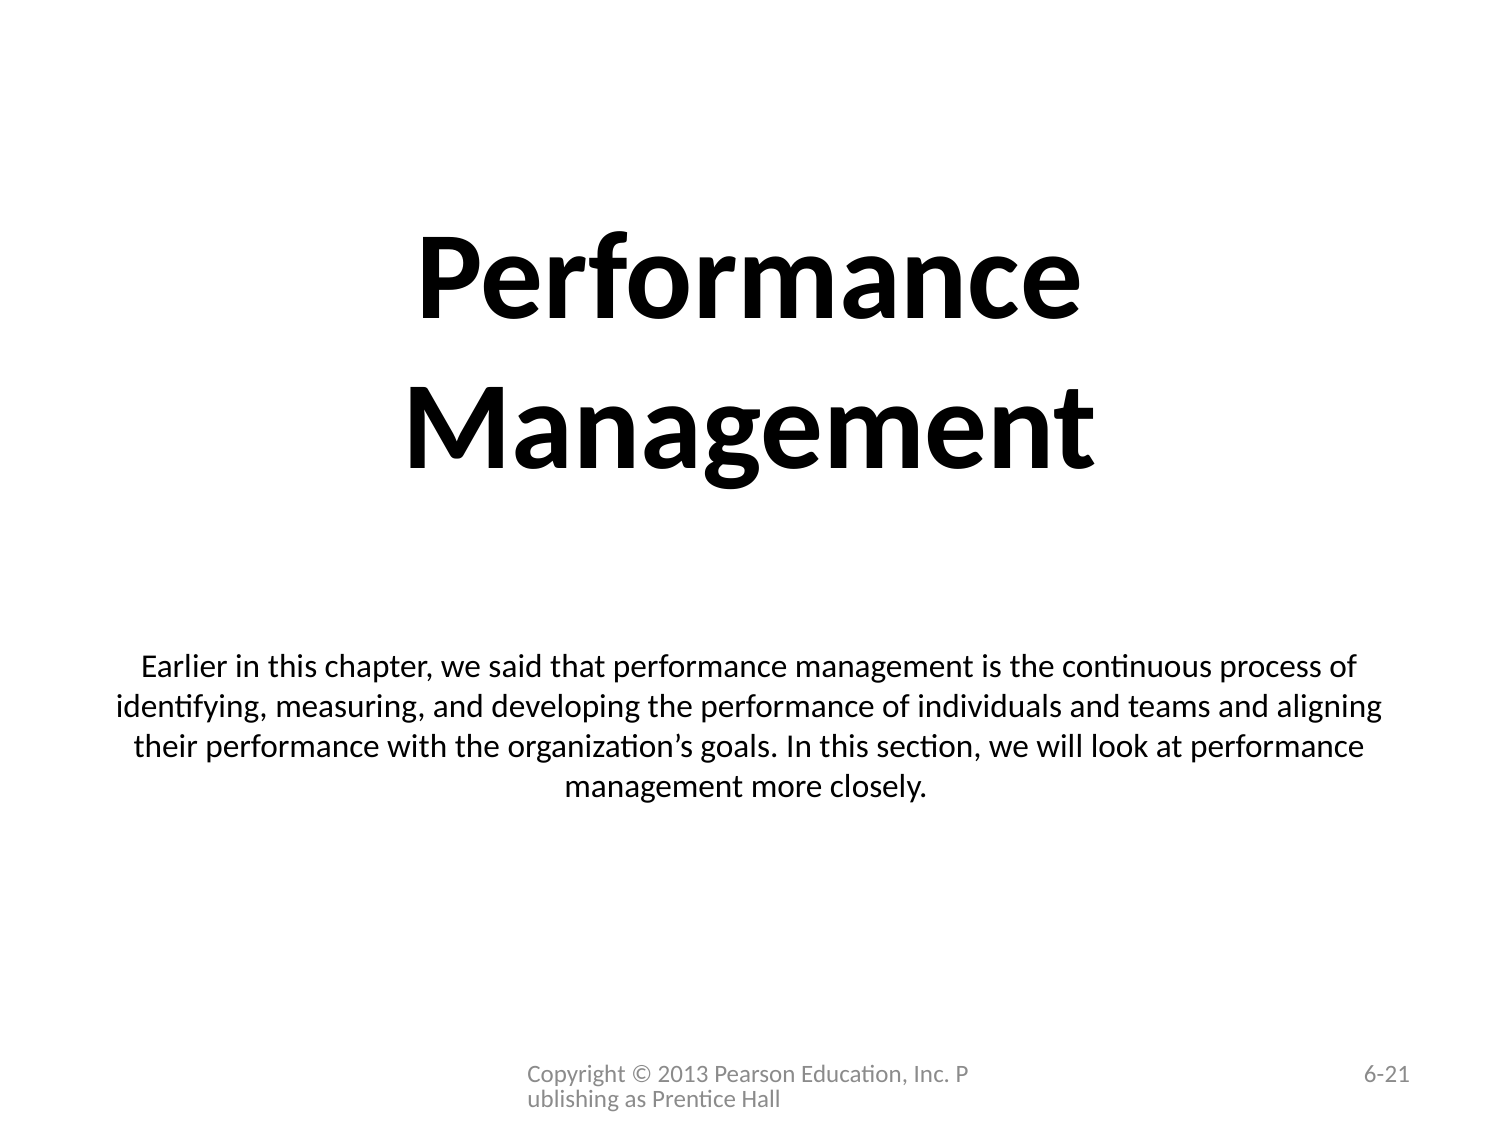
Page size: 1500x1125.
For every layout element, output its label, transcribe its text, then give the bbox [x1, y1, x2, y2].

title Performance Management Earlier in this chapter, we said that performance management is the continuous process of identifying, measuring, and developing the performance of individuals and teams and aligning their performance with the organization’s goals. In this section, we will look at performance management more closely. [75, 99, 1425, 938]
slide_number 6-21 [1074, 1042, 1425, 1103]
footer Copyright © 2013 Pearson Education, Inc. Publishing as Prentice Hall [512, 1042, 988, 1103]
